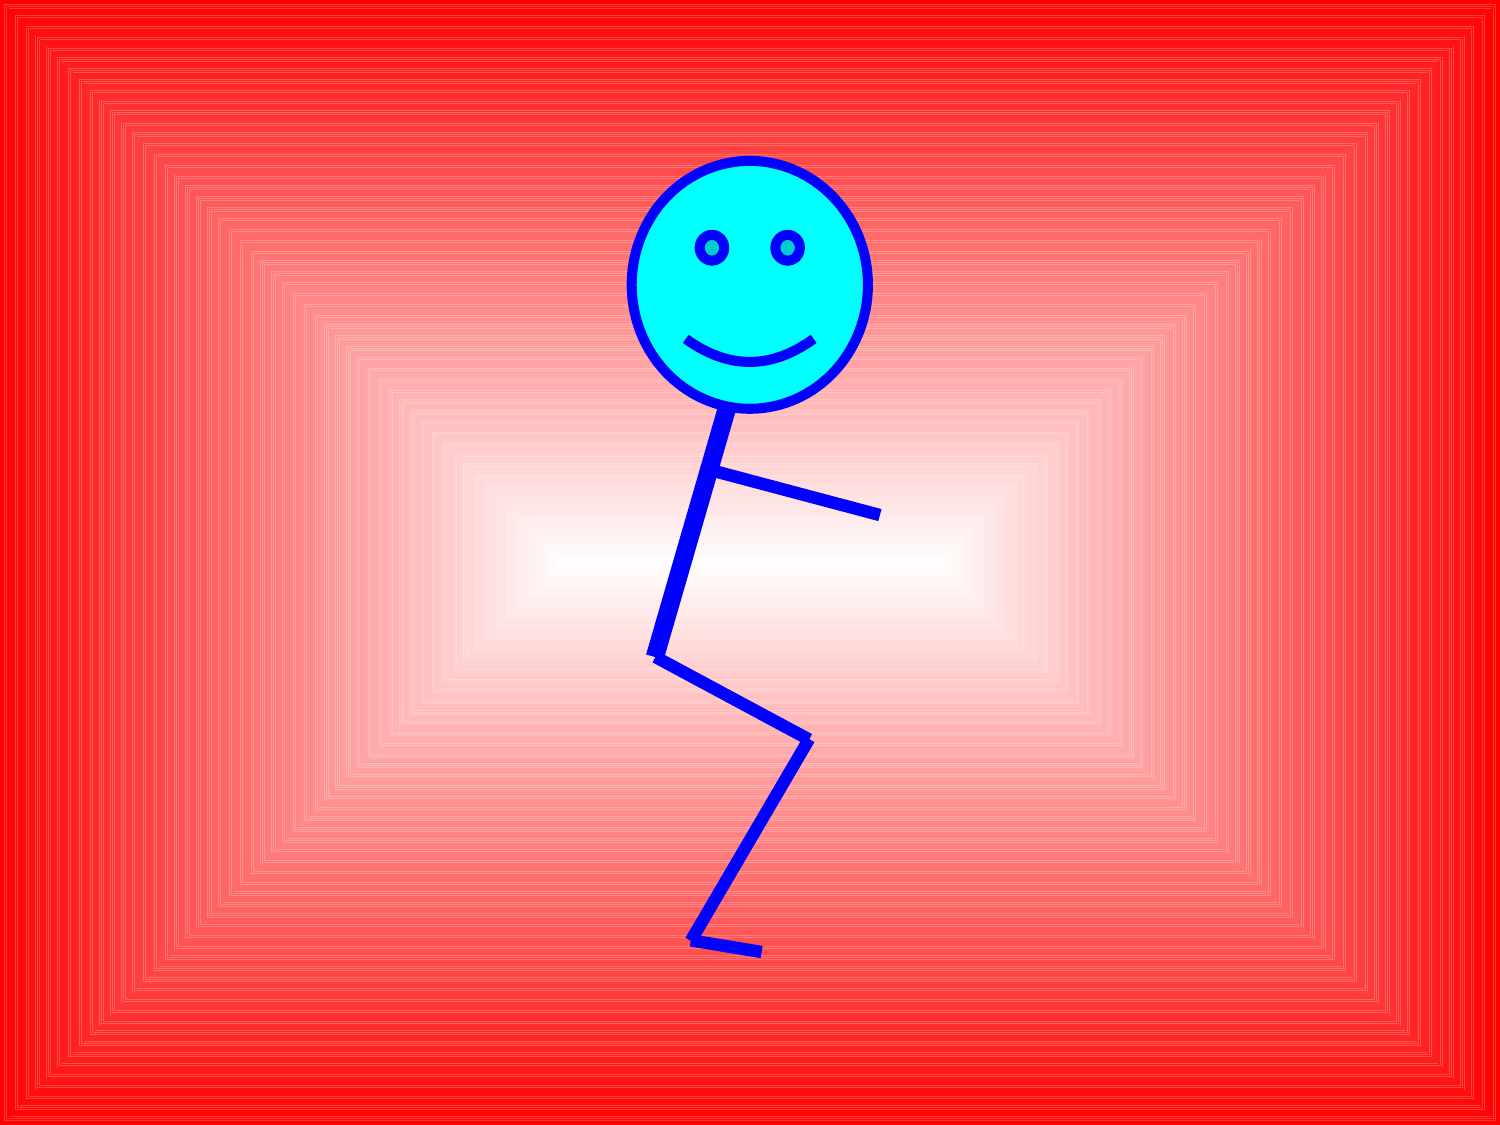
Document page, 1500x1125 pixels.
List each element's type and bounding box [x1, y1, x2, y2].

text_box [631, 160, 868, 409]
